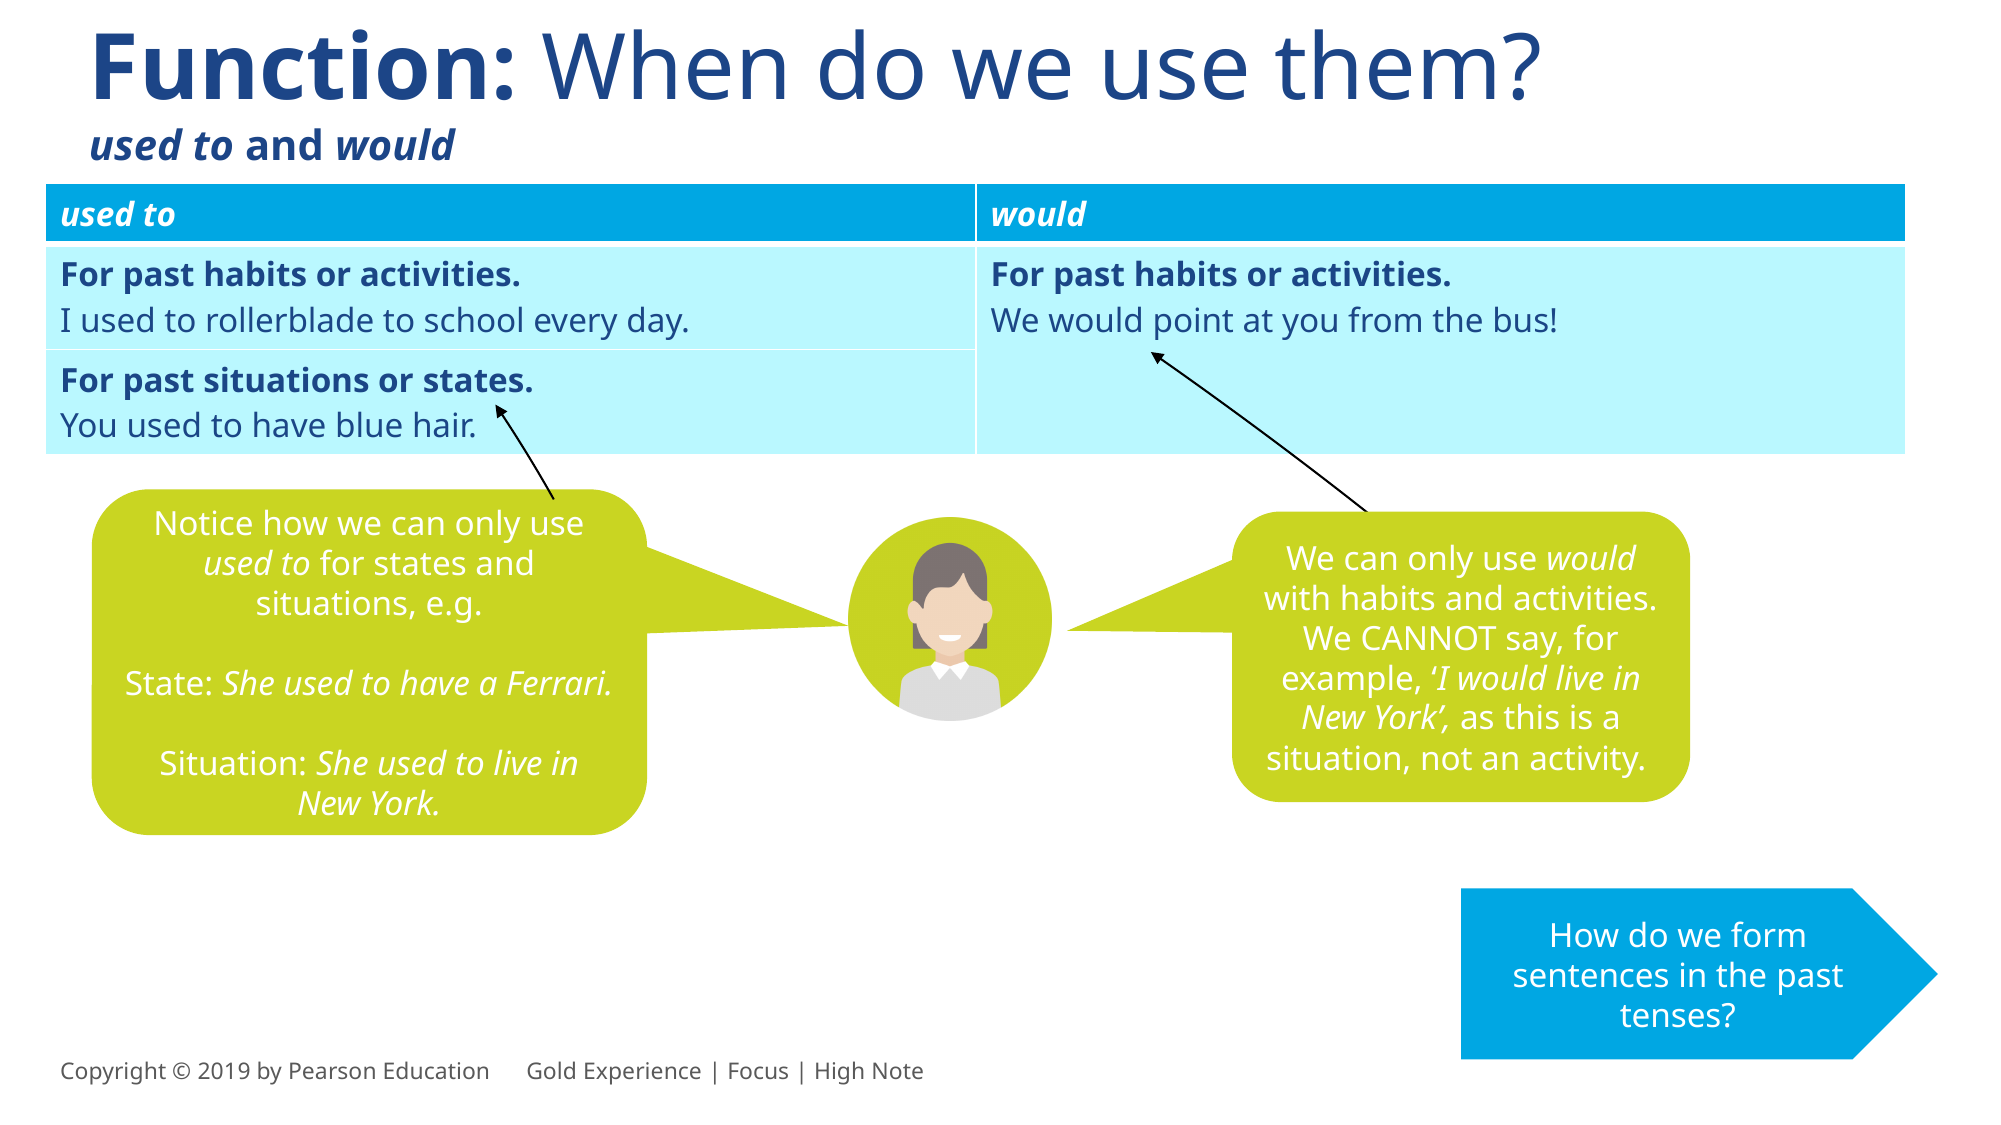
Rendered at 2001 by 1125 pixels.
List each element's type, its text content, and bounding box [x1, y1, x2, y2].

text_box We can only use would with habits and activities. We CANNOT say, for example, ‘I would live in New York’, as this is a situation, not an activity. [1065, 509, 1693, 805]
table_cell For past situations or states. You used to have blue hair. [46, 350, 975, 454]
list used to and would [73, 116, 1590, 182]
text_box How do we form sentences in the past tenses? [1459, 886, 1940, 1062]
footer Copyright © 2019 by Pearson Education Gold Experience | Focus | High Note [45, 1040, 1084, 1101]
text_box Notice how we can only use used to for states and situations, e.g. State: She used to have a Ferrari. Situation: She used to live in New York. [89, 487, 843, 838]
text_box [1150, 352, 1365, 509]
table_cell For past habits or activities. I used to rollerblade to school every day. [46, 247, 975, 349]
title Function: When do we use them? [73, 13, 1863, 182]
table_header would [977, 184, 1905, 241]
text_box [444, 404, 555, 500]
picture [848, 517, 1052, 721]
table_cell For past habits or activities. We would point at you from the bus! [977, 247, 1905, 454]
table_header used to [46, 184, 975, 241]
